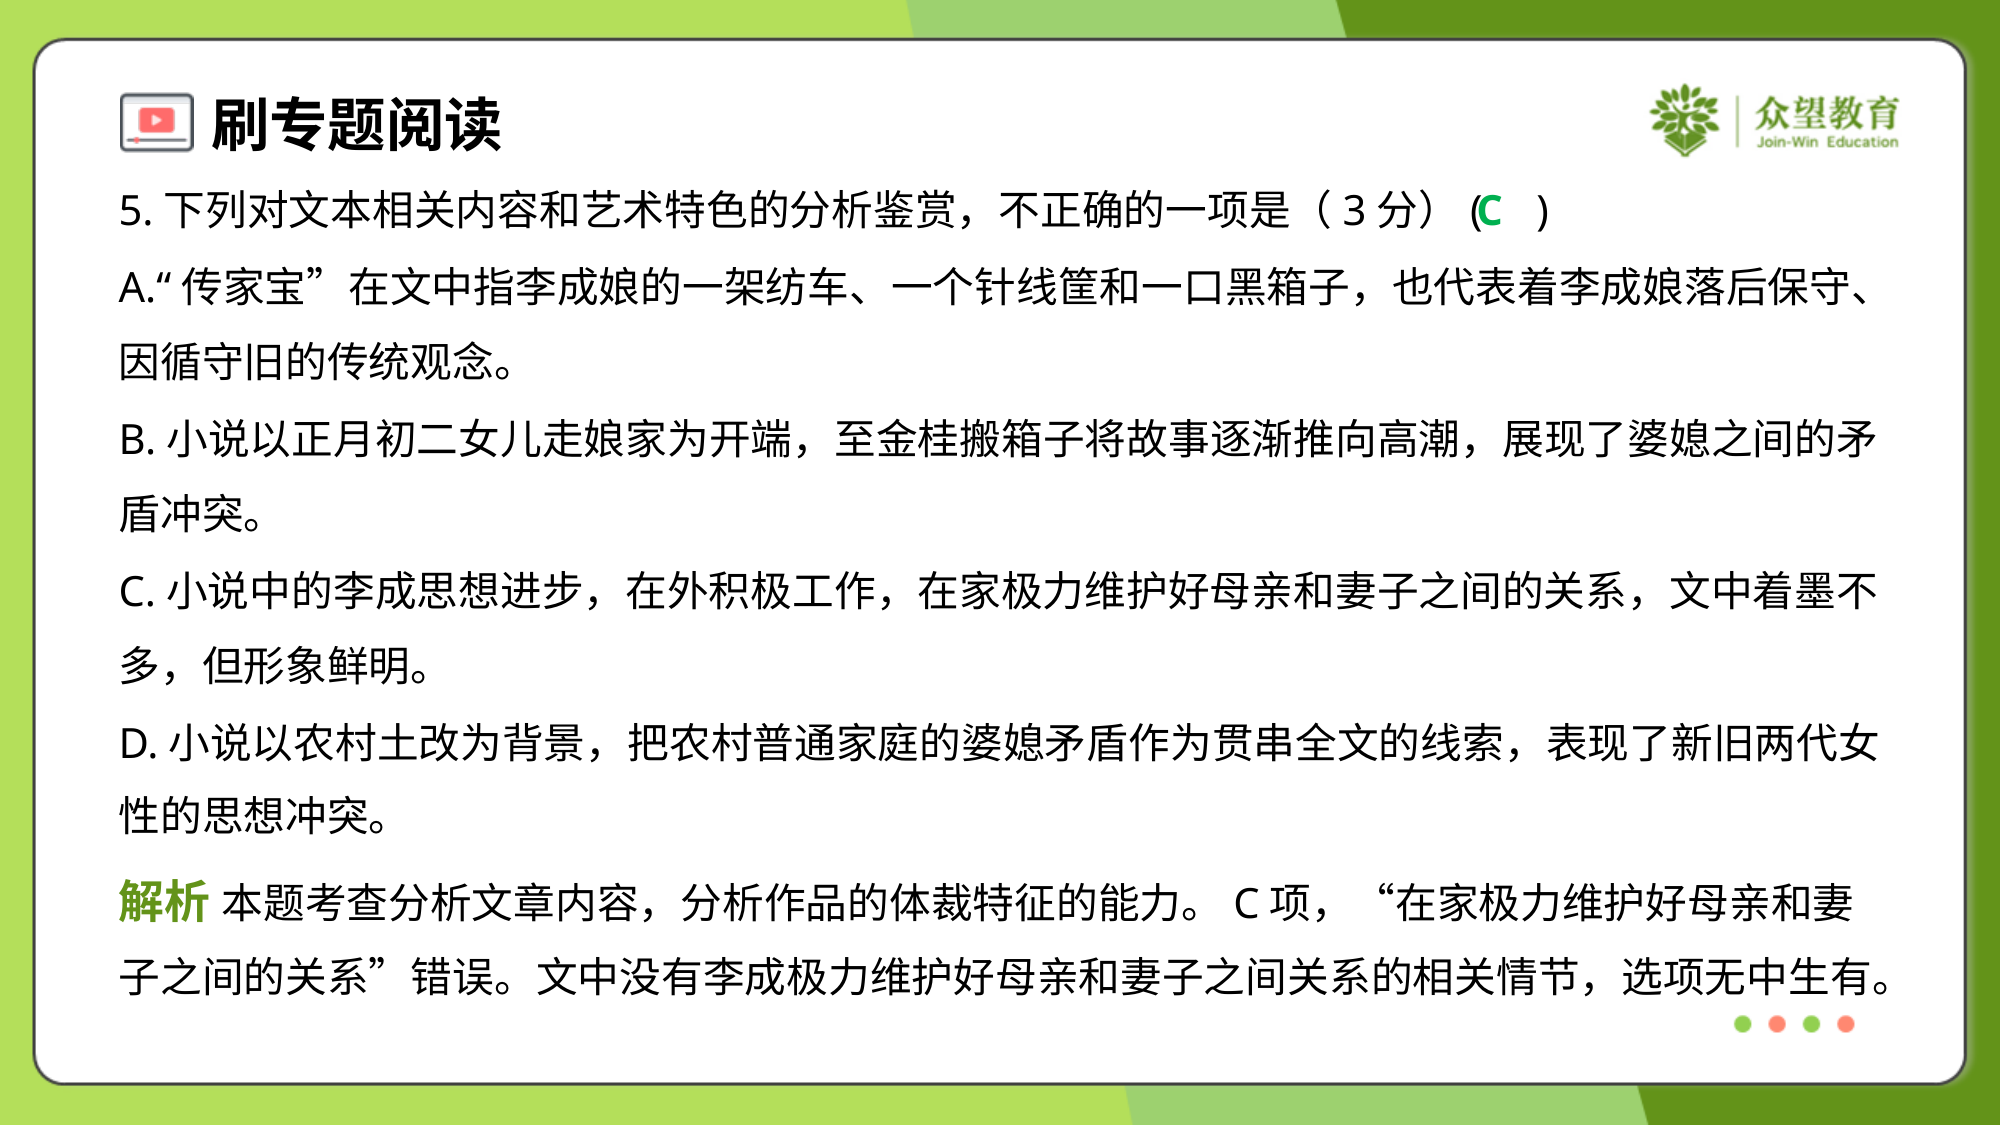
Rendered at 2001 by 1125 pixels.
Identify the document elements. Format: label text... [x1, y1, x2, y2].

text_box A.“传家宝”在文中指李成娘的一架纺车、一个针线筐和一口黑箱子，也代表着李成娘落后保守、 因循守旧的传统观念。 B.小说以正月初二女儿走娘家为开端，至金桂搬箱子将故事逐渐推向高潮，展现了婆媳之间的矛 盾冲突。 C.小说中的李成思想进步，在外积极工作，在家极力维护好母亲和妻子之间的关系，文中着墨不 多，但形象鲜明。 D.小说以农村土改为背景，把农村普通家庭的婆媳矛盾作为贯串全文的线索，表现了新旧两代女 性的思想冲突。 [118, 235, 1883, 833]
text_box 5.下列对文本相关内容和艺术特色的分析鉴赏，不正确的一项是（3分）( ) [118, 158, 1460, 226]
text_box 5.下列对文本相关内容和艺术特色的分析鉴赏，不正确的一项是（3分）( ) [1519, 158, 1883, 226]
picture [0, 0, 2000, 1125]
text_box 解析 本题考查分析文章内容，分析作品的体裁特征的能力。C项，“在家极力维护好母亲和妻 子之间的关系”错误。文中没有李成极力维护好母亲和妻子之间关系的相关情节，选项无中生有。 [118, 844, 1883, 994]
text_box C [1460, 158, 1519, 226]
